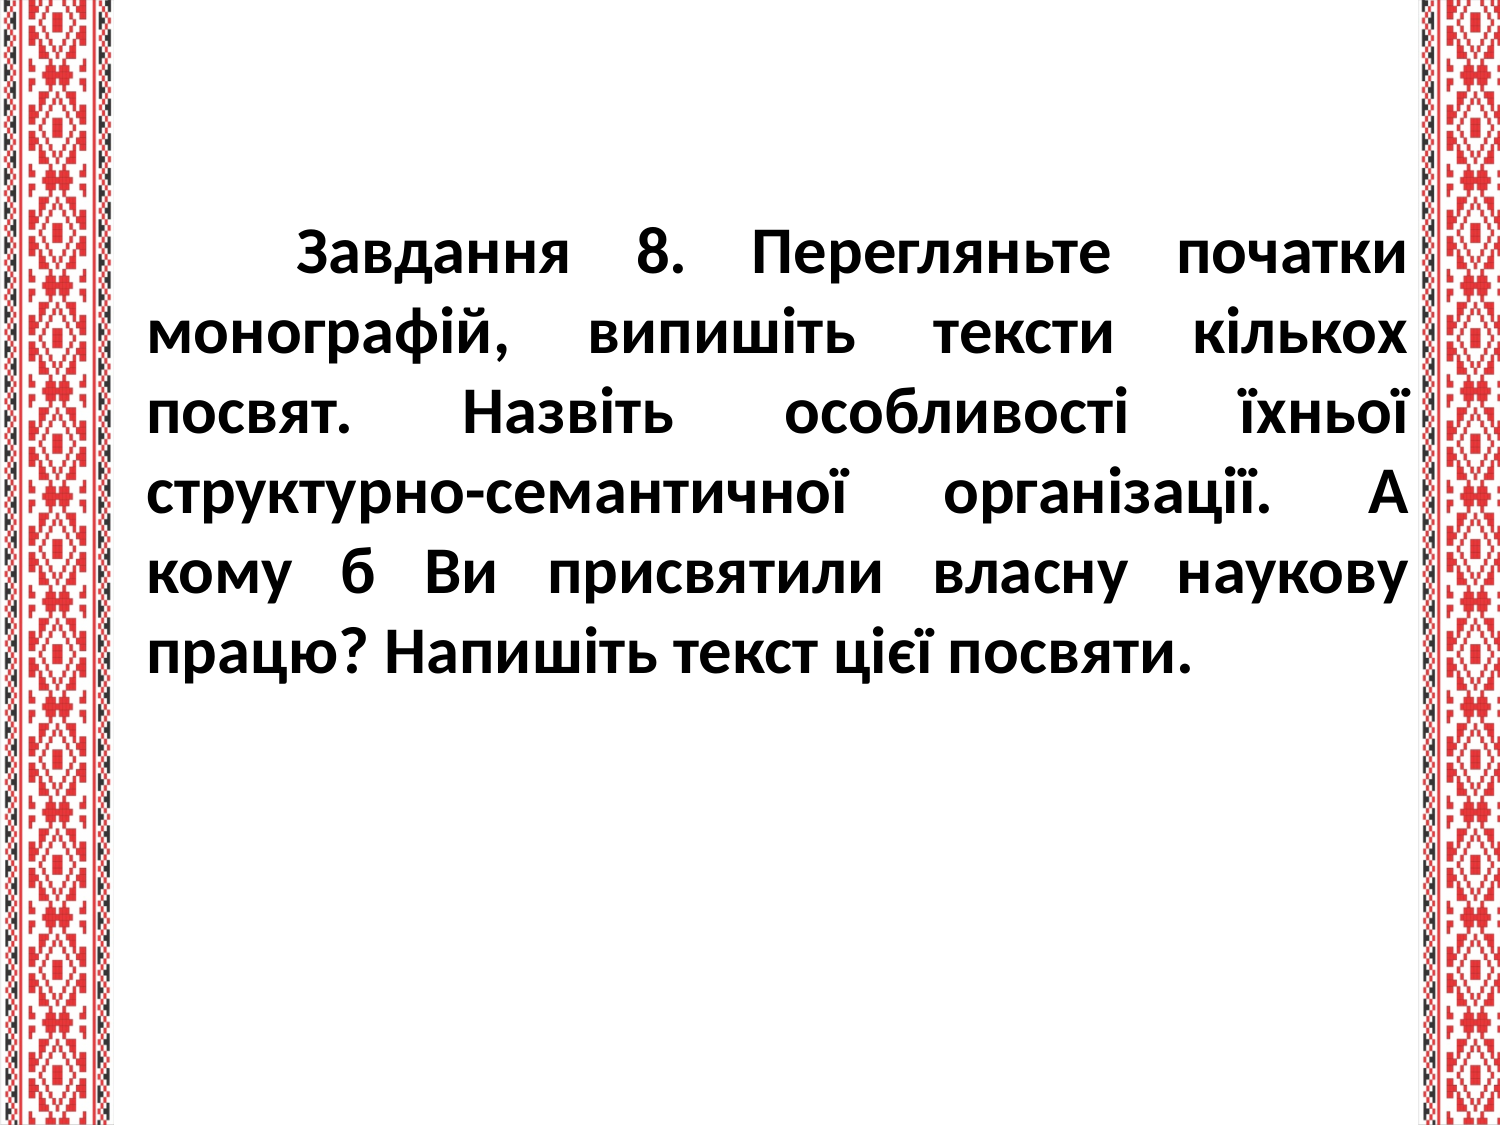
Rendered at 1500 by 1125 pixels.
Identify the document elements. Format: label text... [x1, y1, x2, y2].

picture [911, 1, 1500, 1124]
list Завдання 8. Перегляньте початки монографій, випишіть тексти кількох посвят. Назвіть особливості їхньої структурно-семантичної організації. А кому б Ви присвятили власну наукову працю? Напишіть текст цієї посвяти. [114, 199, 1418, 942]
picture [0, 1, 620, 1124]
